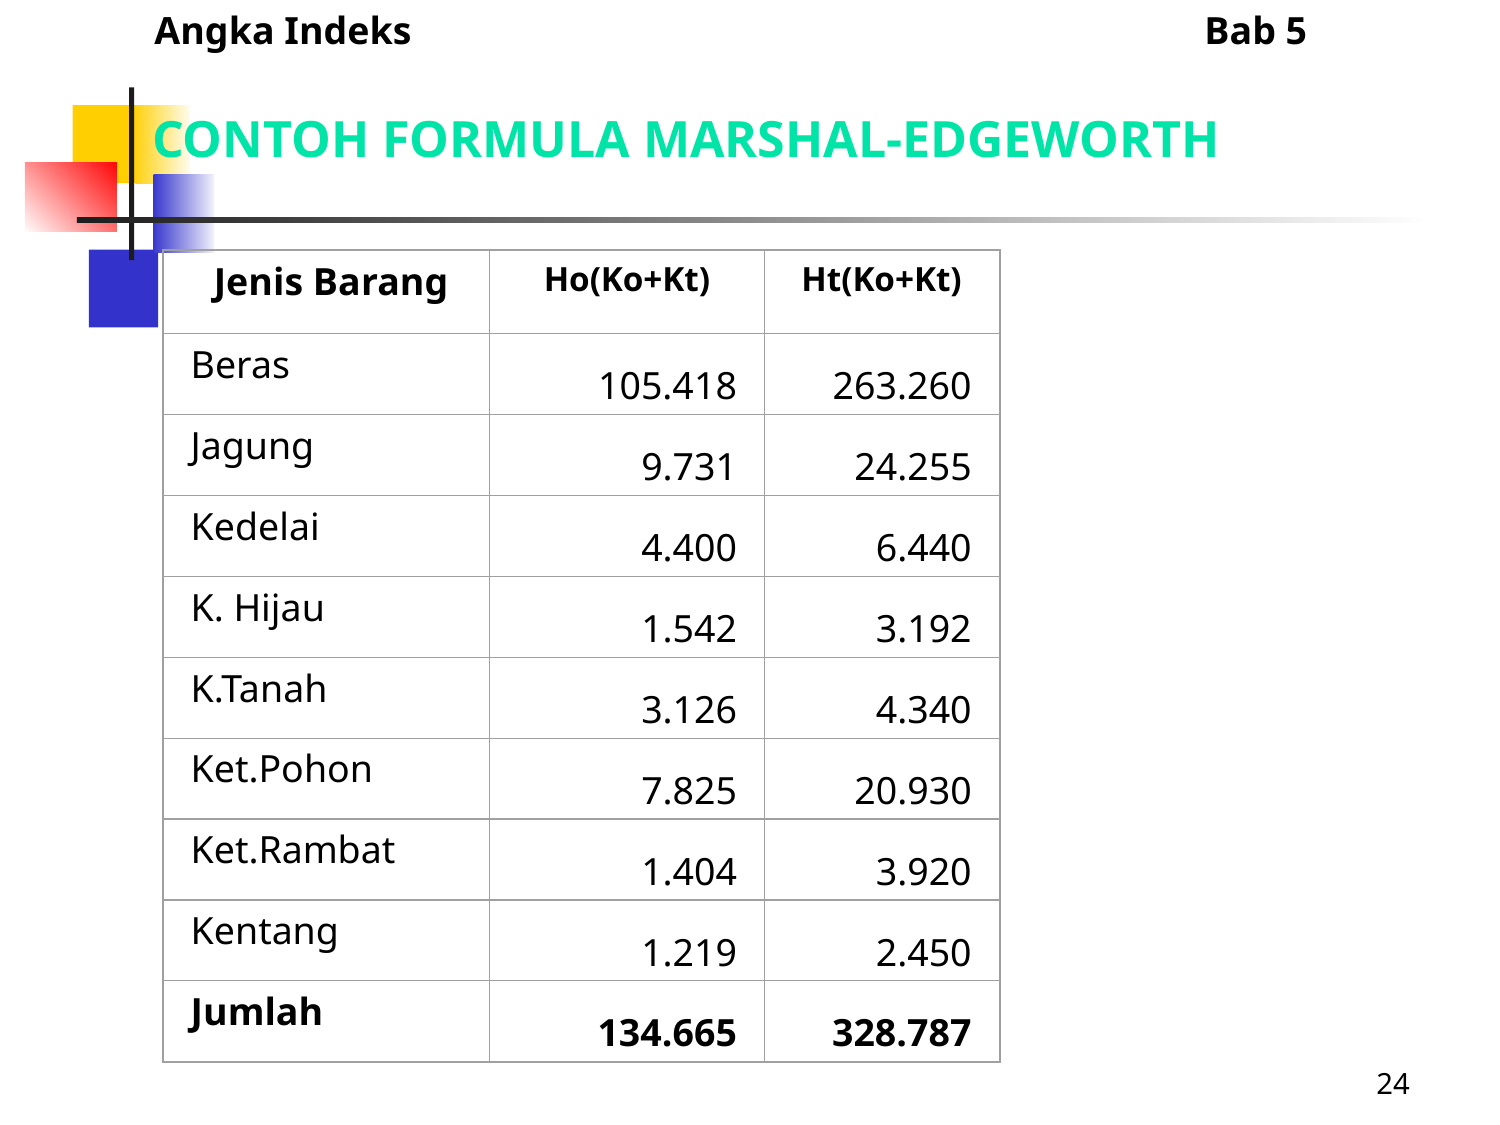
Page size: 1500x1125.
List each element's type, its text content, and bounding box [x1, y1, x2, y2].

slide_number 24 [1112, 1037, 1426, 1113]
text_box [162, 249, 1001, 1063]
text_box CONTOH FORMULA MARSHAL-EDGEWORTH [137, 99, 1325, 175]
text_box Angka Indeks Bab 5 [139, 0, 1323, 60]
